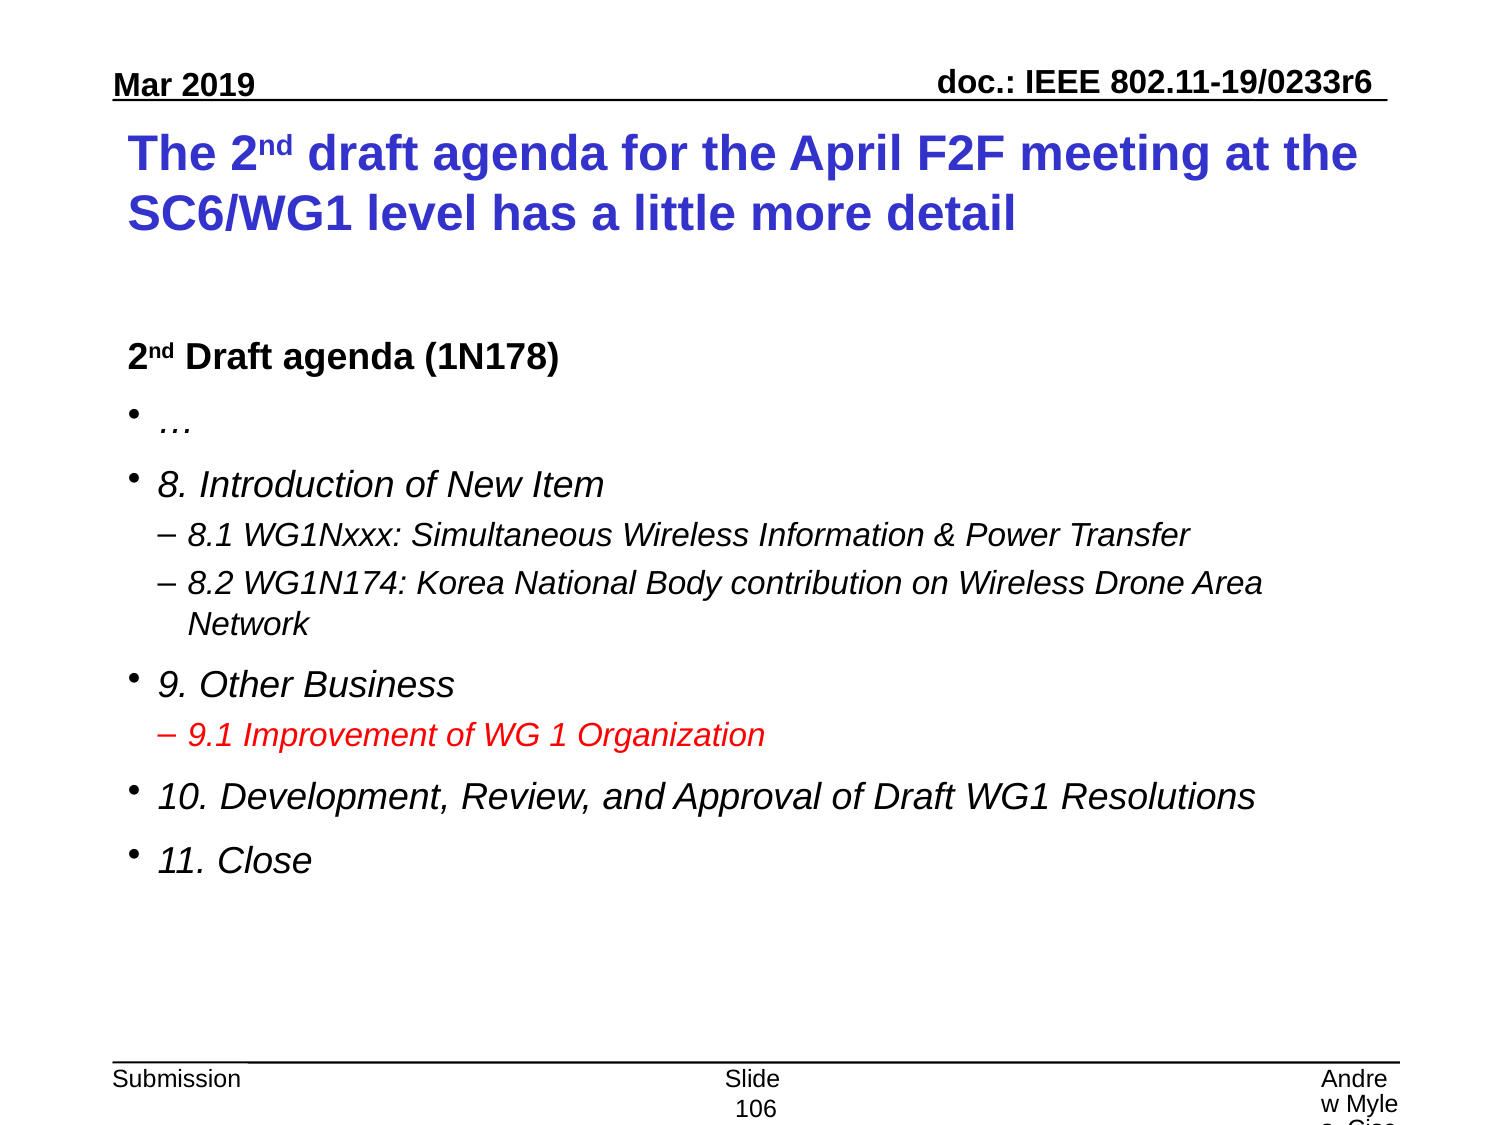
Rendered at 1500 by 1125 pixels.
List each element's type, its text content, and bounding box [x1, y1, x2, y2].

slide_number Slide 106 [709, 1061, 803, 1093]
title The 2nd draft agenda for the April F2F meeting at the SC6/WG1 level has a little more detail [112, 112, 1388, 288]
footer Andrew Myles, Cisco [1320, 1061, 1402, 1093]
list 2nd Draft agenda (1N178) … 8. Introduction of New Item 8.1 WG1Nxxx: Simultaneous Wireless Information & Power Transfer 8.2 WG1N174: Korea National Body contribution on Wireless Drone Area Network 9. Other Business 9.1 Improvement of WG 1 Organization 10. Development, Review, and Approval of Draft WG1 Resolutions 11. Close [112, 324, 1388, 1000]
